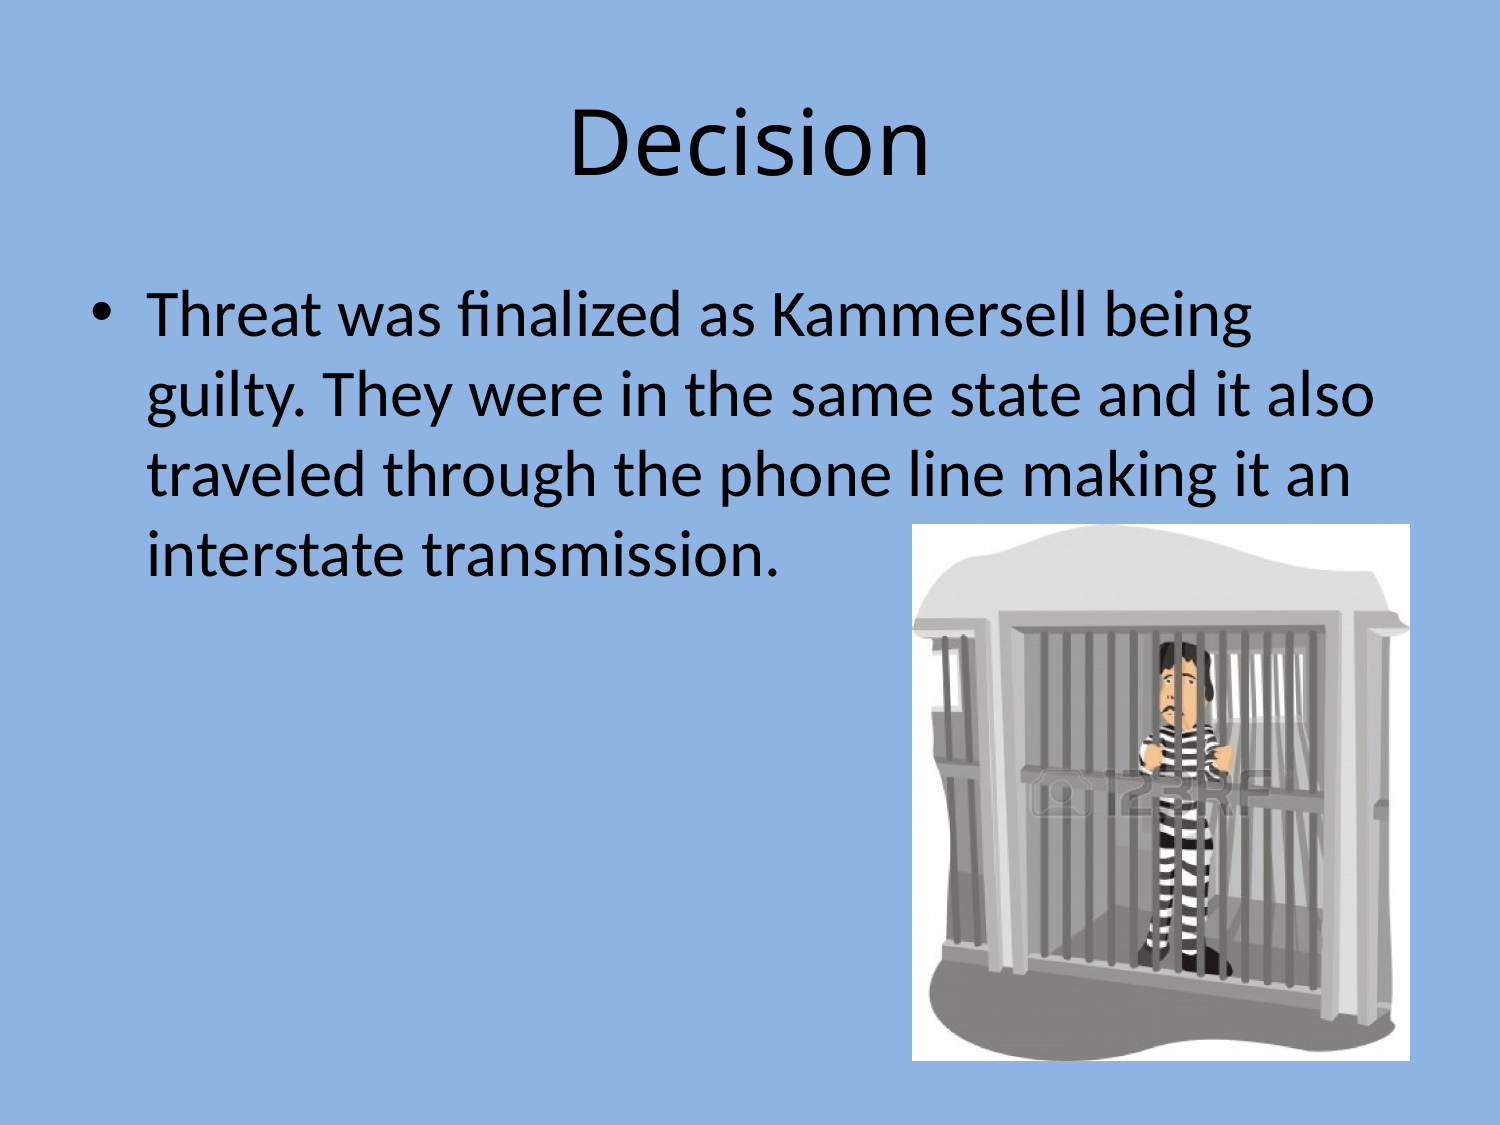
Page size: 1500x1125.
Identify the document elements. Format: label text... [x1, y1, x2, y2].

title Decision [75, 45, 1425, 233]
picture [912, 524, 1410, 1061]
list Threat was finalized as Kammersell being guilty. They were in the same state and it also traveled through the phone line making it an interstate transmission. [75, 262, 1425, 1005]
